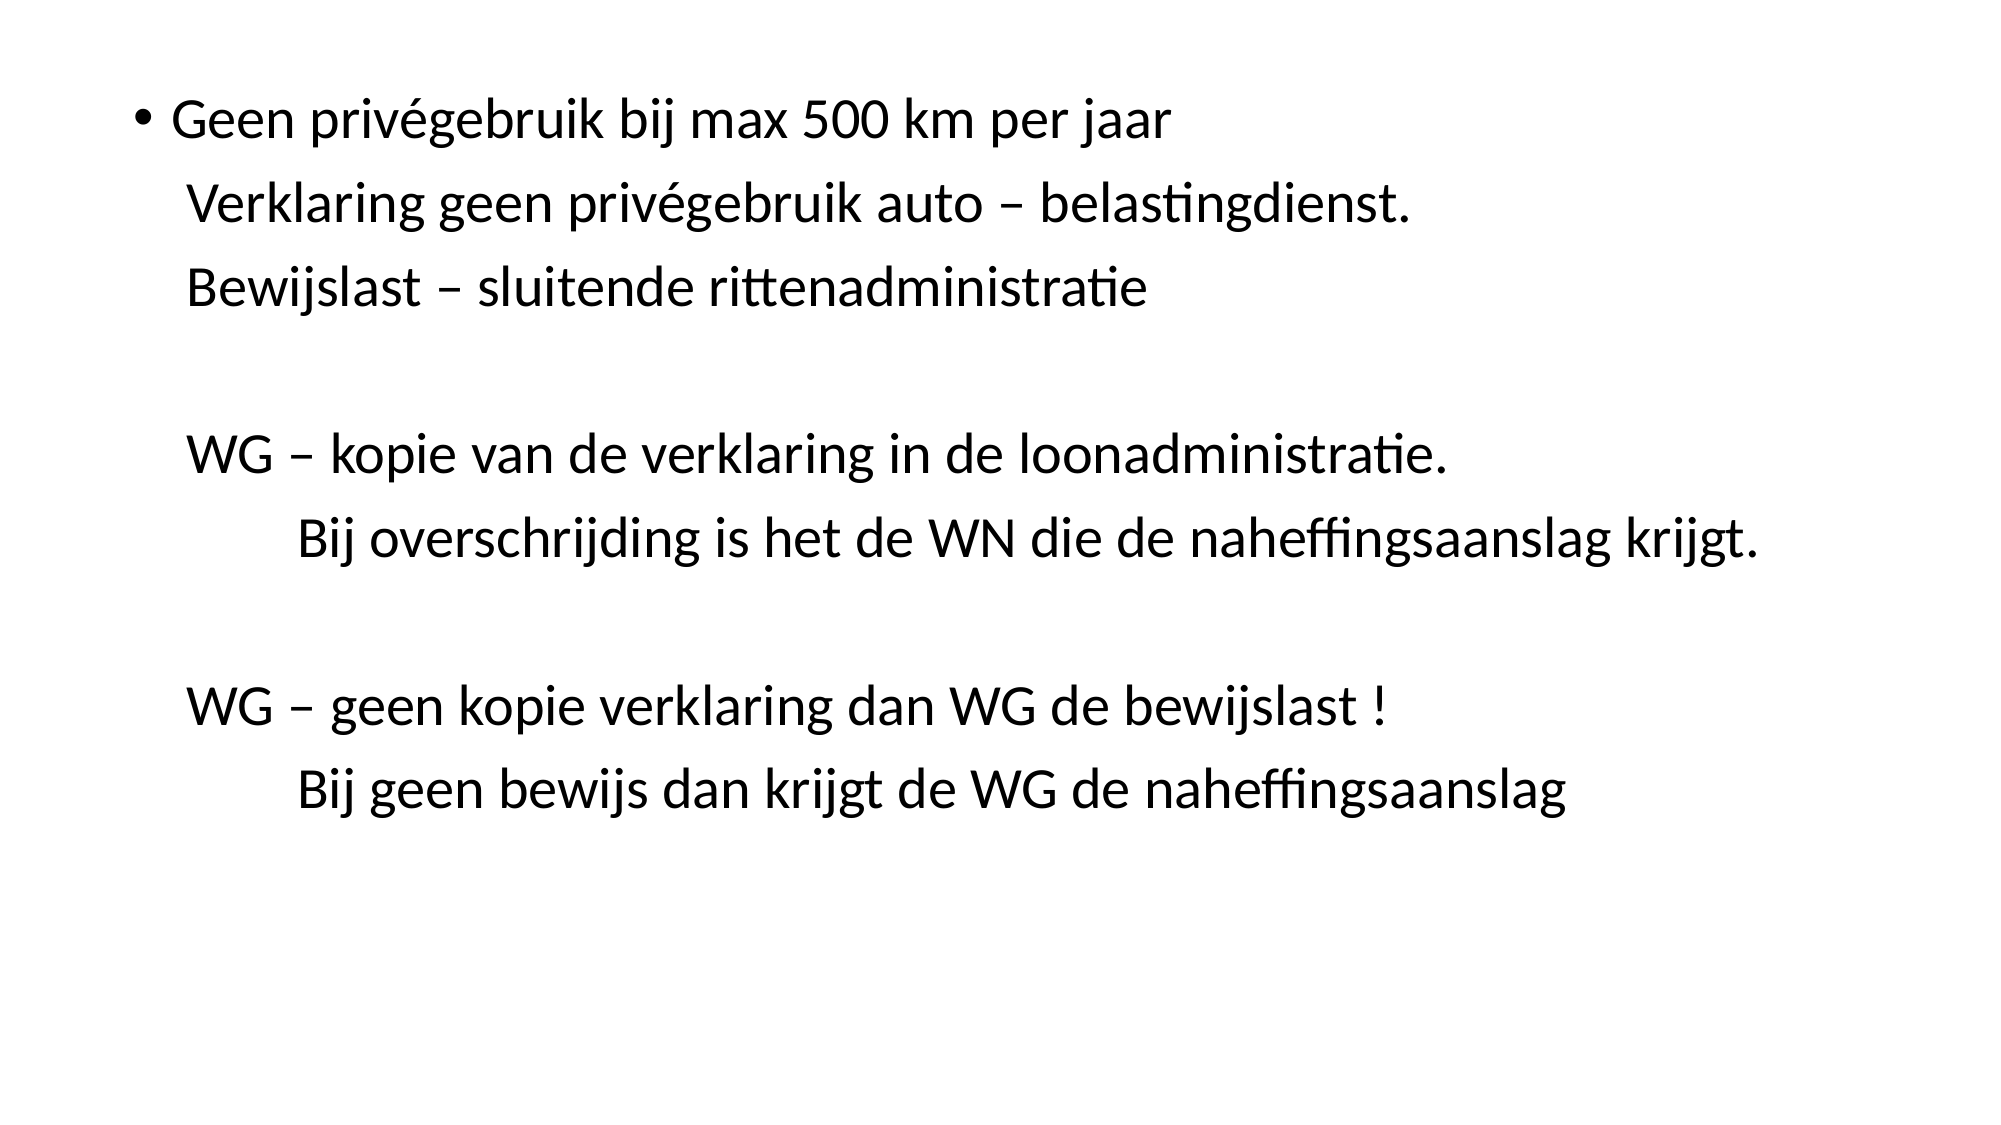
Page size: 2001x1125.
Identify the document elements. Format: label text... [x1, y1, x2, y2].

list Geen privégebruik bij max 500 km per jaar Verklaring geen privégebruik auto – belastingdienst. Bewijslast – sluitende rittenadministratie WG – kopie van de verklaring in de loonadministratie. Bij overschrijding is het de WN die de naheffingsaanslag krijgt. WG – geen kopie verklaring dan WG de bewijslast ! Bij geen bewijs dan krijgt de WG de naheffingsaanslag [118, 80, 1844, 1100]
